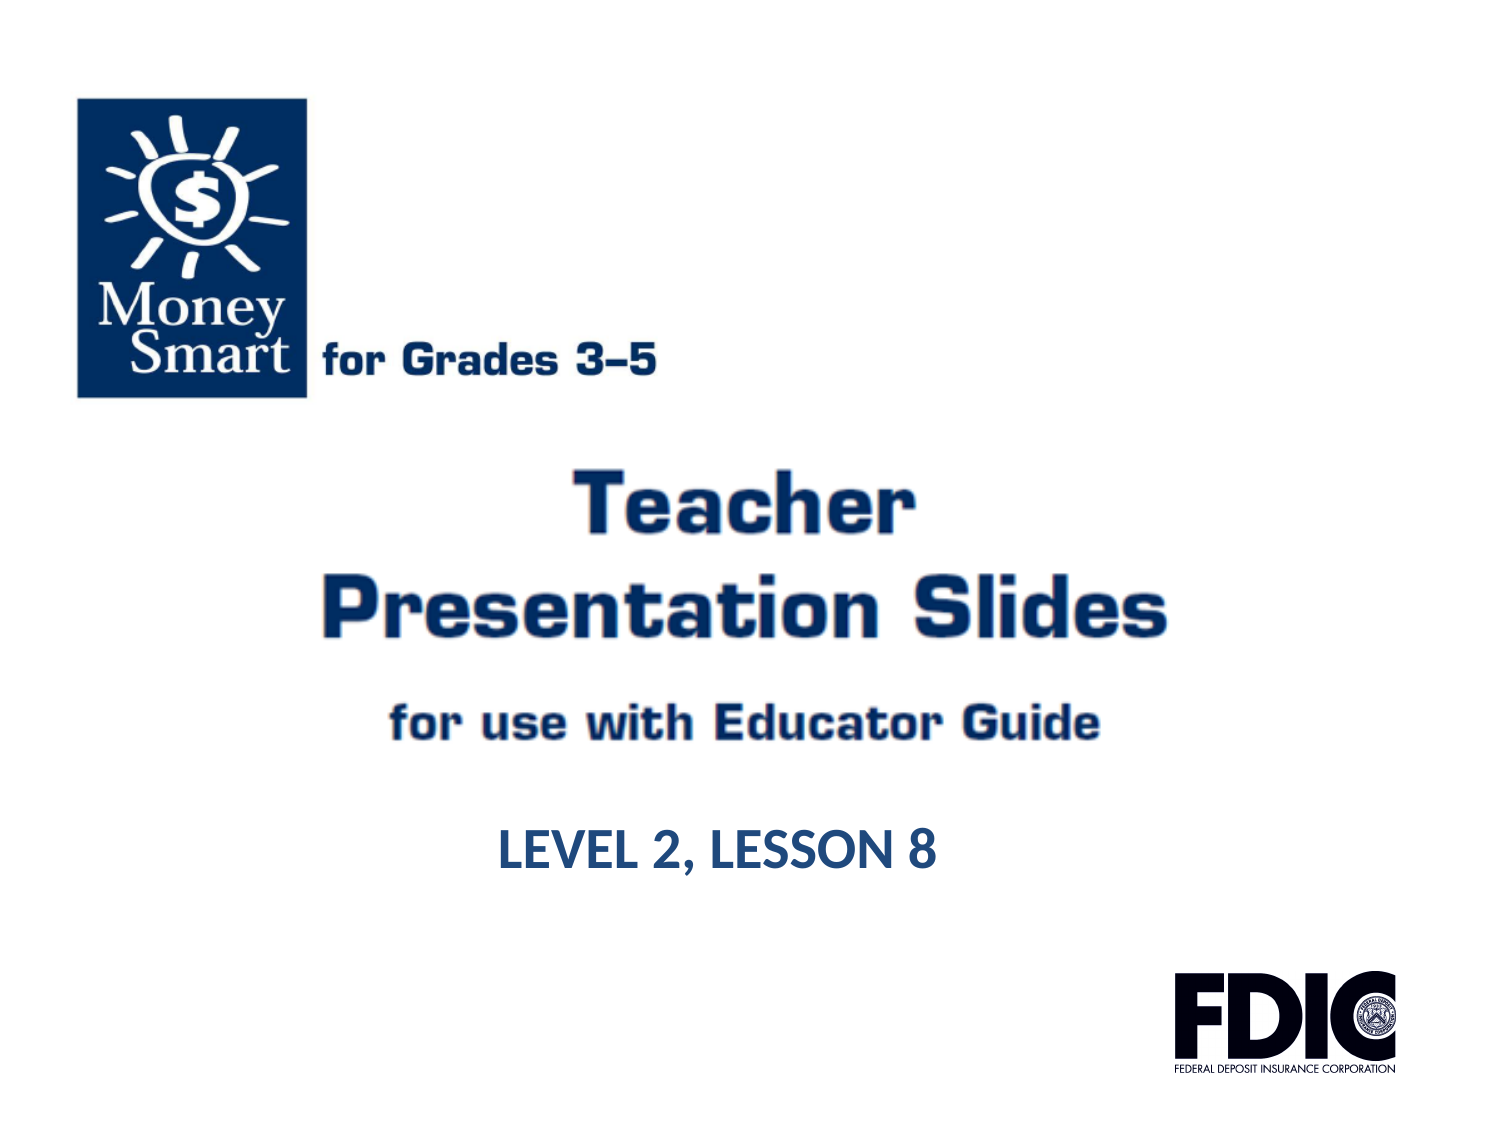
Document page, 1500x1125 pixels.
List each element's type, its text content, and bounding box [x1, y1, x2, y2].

picture [62, 87, 664, 405]
text_box LEVEL 2, LESSON 8 [474, 810, 961, 888]
picture [1174, 970, 1397, 1073]
picture [295, 449, 1208, 801]
